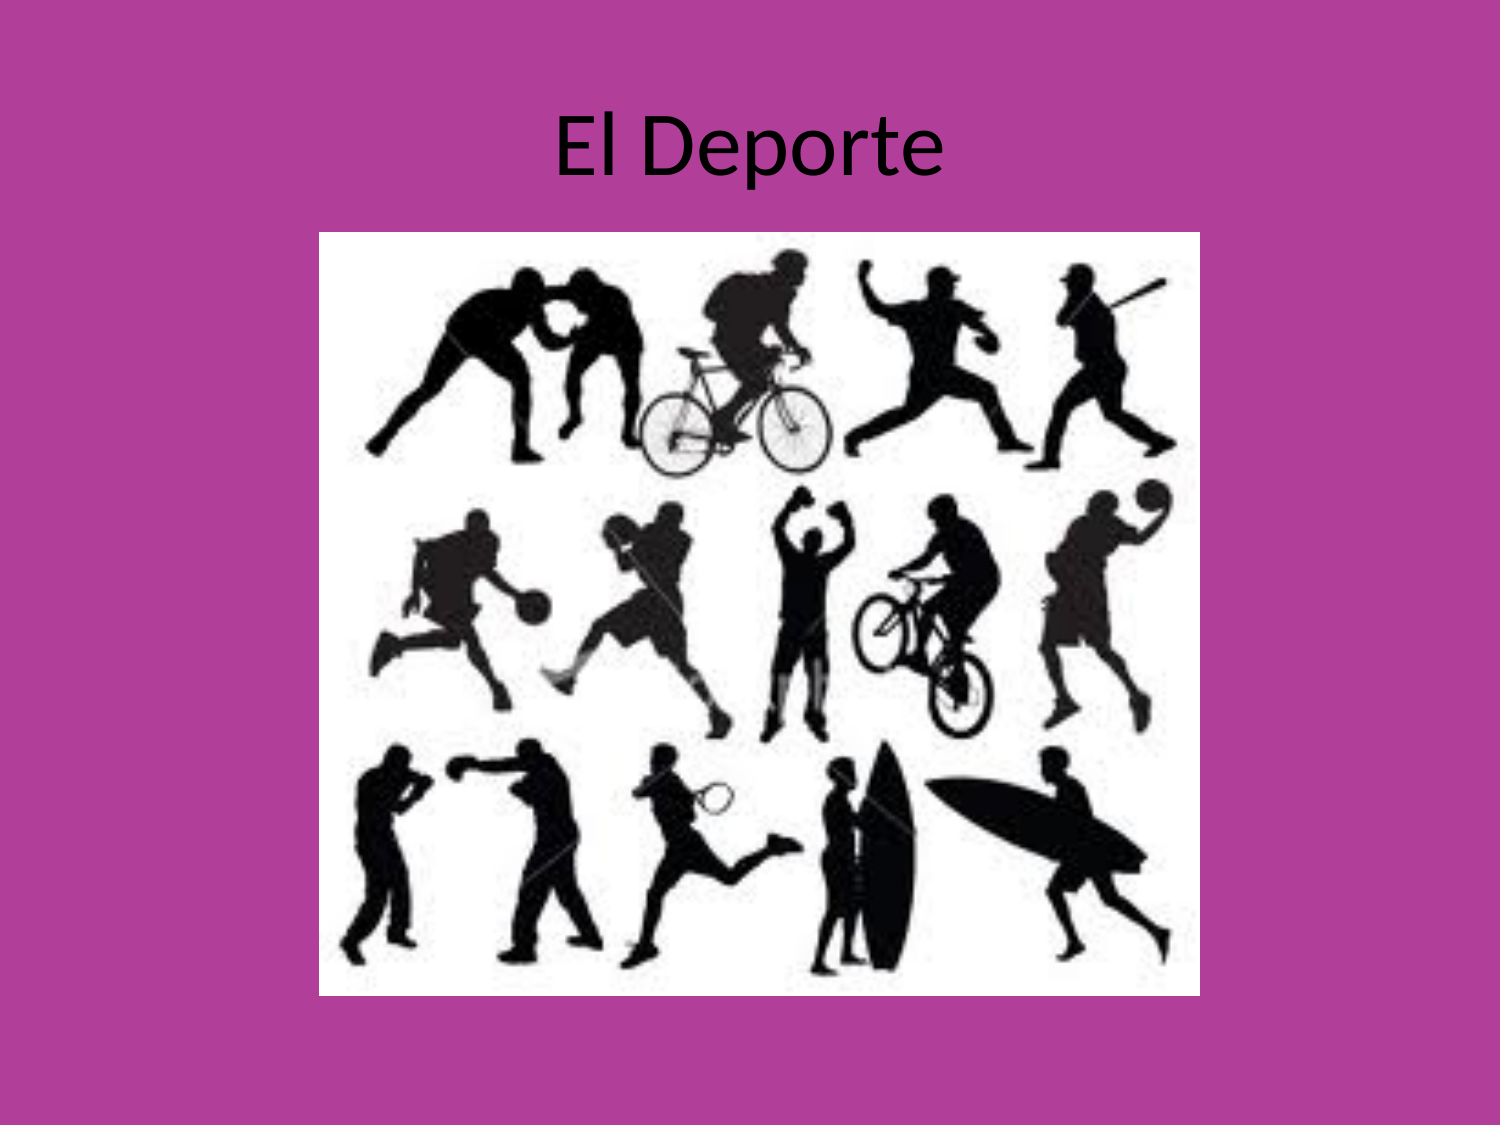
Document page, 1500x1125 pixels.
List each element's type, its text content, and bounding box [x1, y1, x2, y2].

title El Deporte [75, 45, 1425, 233]
picture [318, 232, 1200, 996]
